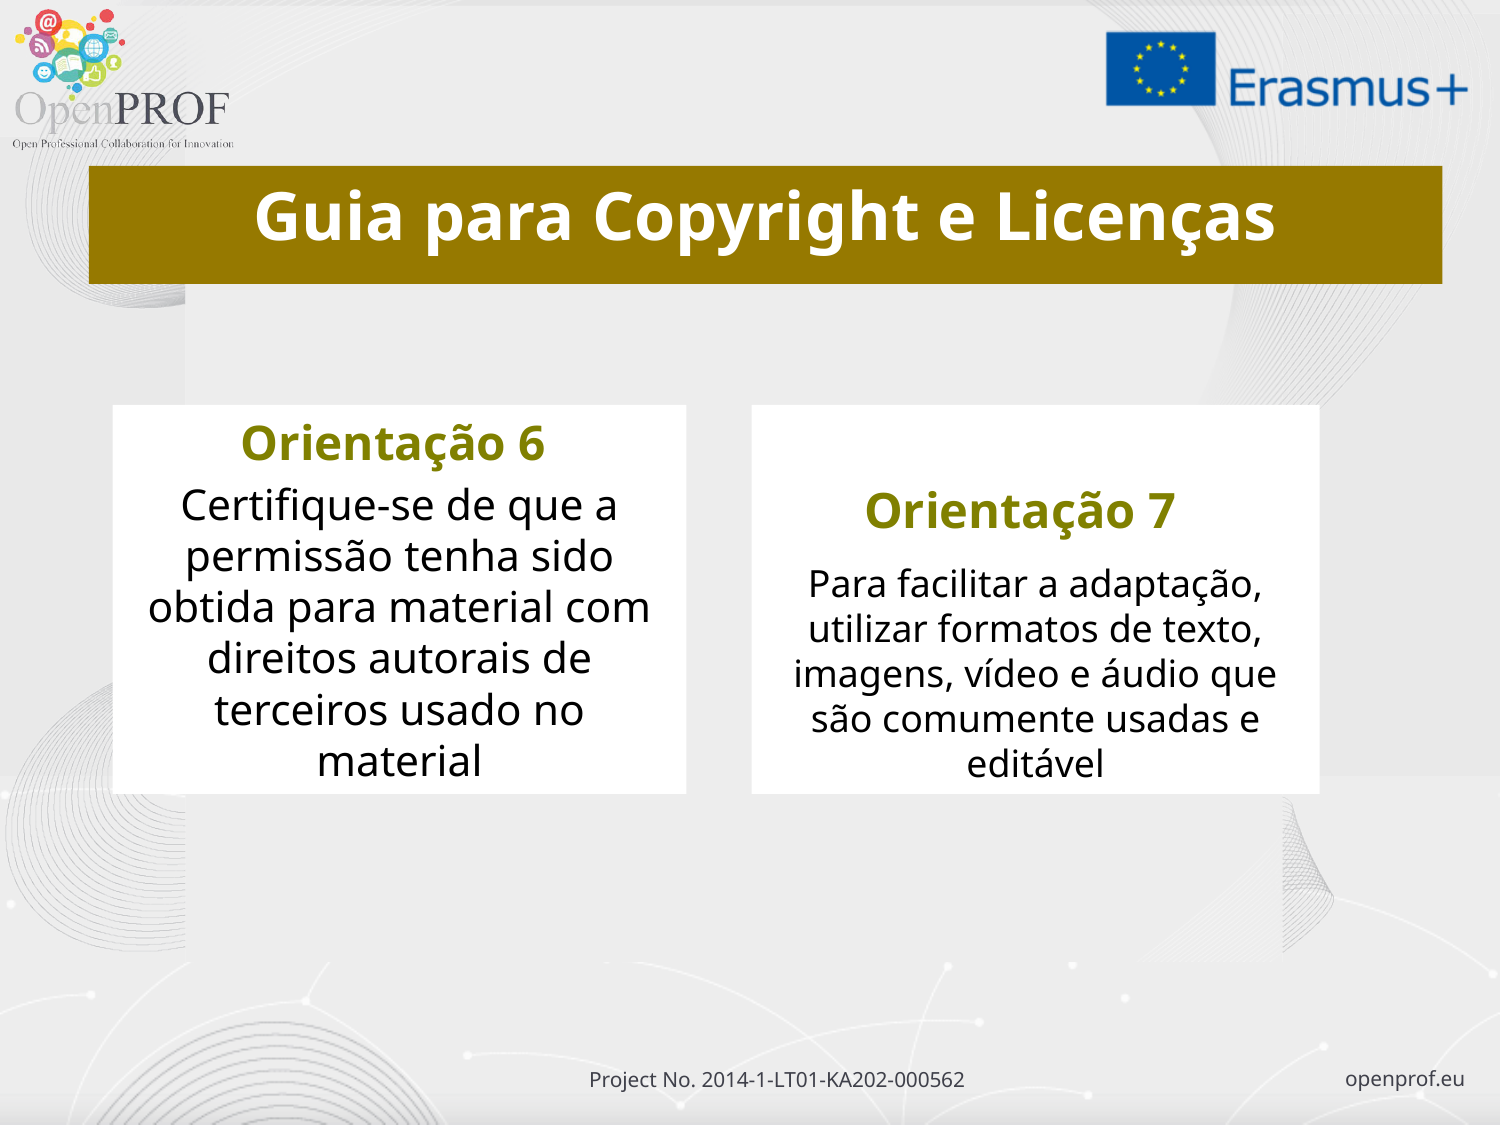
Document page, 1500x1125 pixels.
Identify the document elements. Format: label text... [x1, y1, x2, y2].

text_box Orientação 7 Para facilitar a adaptação, utilizar formatos de texto, imagens, vídeo e áudio que são comumente usadas e editável [751, 404, 1320, 794]
text_box Orientação 6 Certifique-se de que a permissão tenha sido obtida para material com direitos autorais de terceiros usado no material [112, 404, 687, 794]
text_box Guia para Copyright e Licenças [88, 165, 1443, 284]
picture [0, 0, 1500, 1125]
